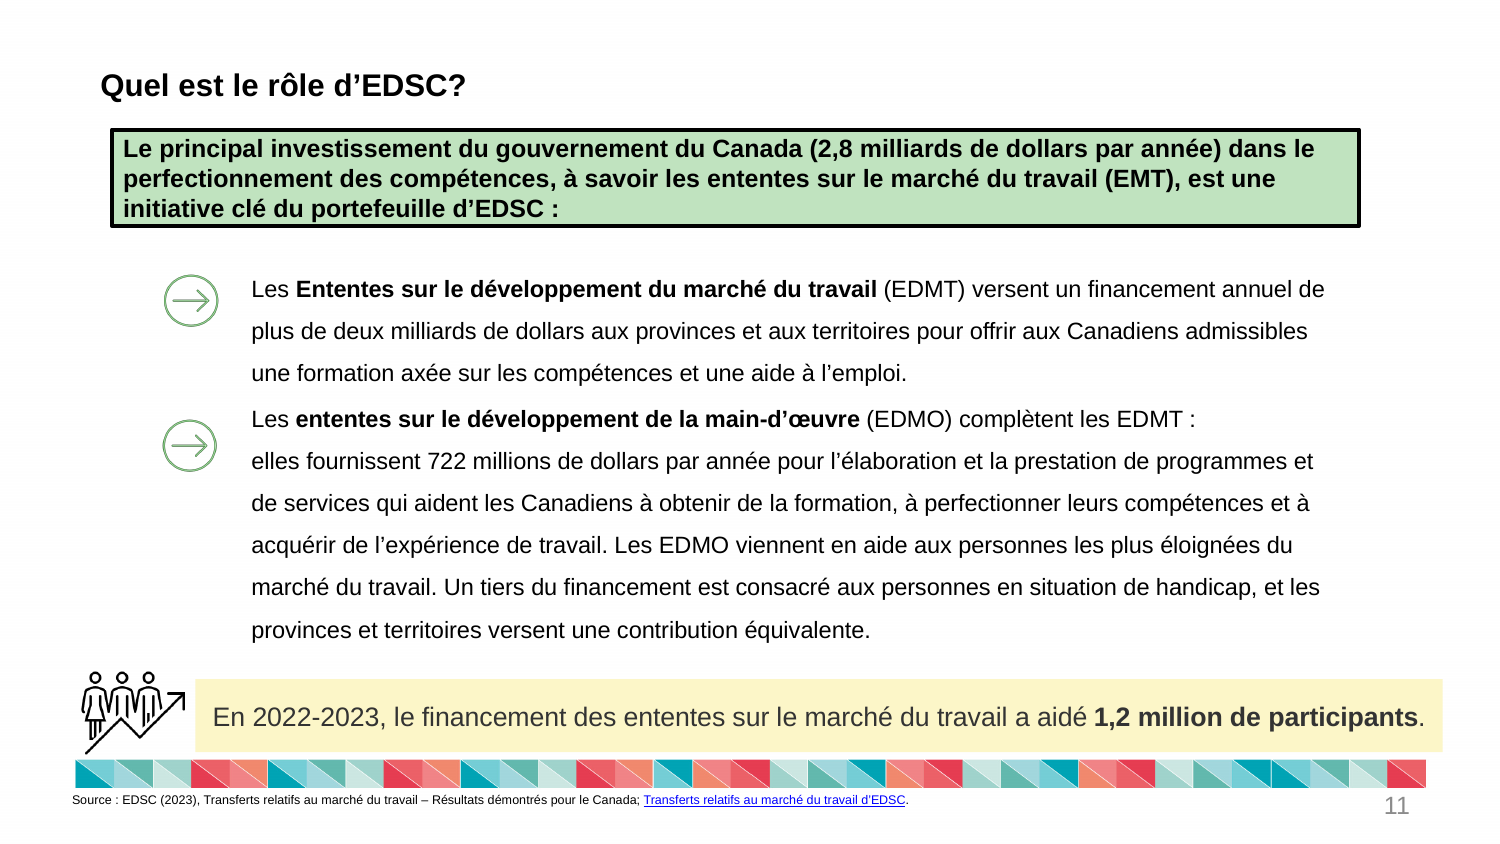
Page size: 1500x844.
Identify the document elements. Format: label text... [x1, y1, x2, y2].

picture [0, 0, 1500, 844]
text_box Les ententes sur le développement de la main-d’œuvre (EDMO) complètent les EDMT : elles fournissent 722 millions de dollars par année pour l’élaboration et la prestation de programmes et de services qui aident les Canadiens à obtenir de la formation, à perfectionner leurs compétences et à acquérir de l’expérience de travail. Les EDMO viennent en aide aux personnes les plus éloignées du marché du travail. Un tiers du financement est consacré aux personnes en situation de handicap, et les provinces et territoires versent une contribution équivalente. [240, 384, 1339, 649]
text_box Le principal investissement du gouvernement du Canada (2,8 milliards de dollars par année) dans le perfectionnement des compétences, à savoir les ententes sur le marché du travail (EMT), est une initiative clé du portefeuille d’EDSC : [110, 128, 1361, 228]
text_box Source : EDSC (2023), Transferts relatifs au marché du travail – Résultats démontrés pour le Canada; Transferts relatifs au marché du travail d’EDSC. [60, 786, 1191, 814]
slide_number 11 [1074, 782, 1425, 827]
text_box Les Ententes sur le développement du marché du travail (EDMT) versent un financement annuel de plus de deux milliards de dollars aux provinces et aux territoires pour offrir aux Canadiens admissibles une formation axée sur les compétences et une aide à l’emploi. [240, 253, 1347, 392]
text_box En 2022-2023, le financement des ententes sur le marché du travail a aidé 1,2 million de participants. [195, 679, 1443, 753]
text_box Quel est le rôle d’EDSC? [89, 59, 1418, 125]
